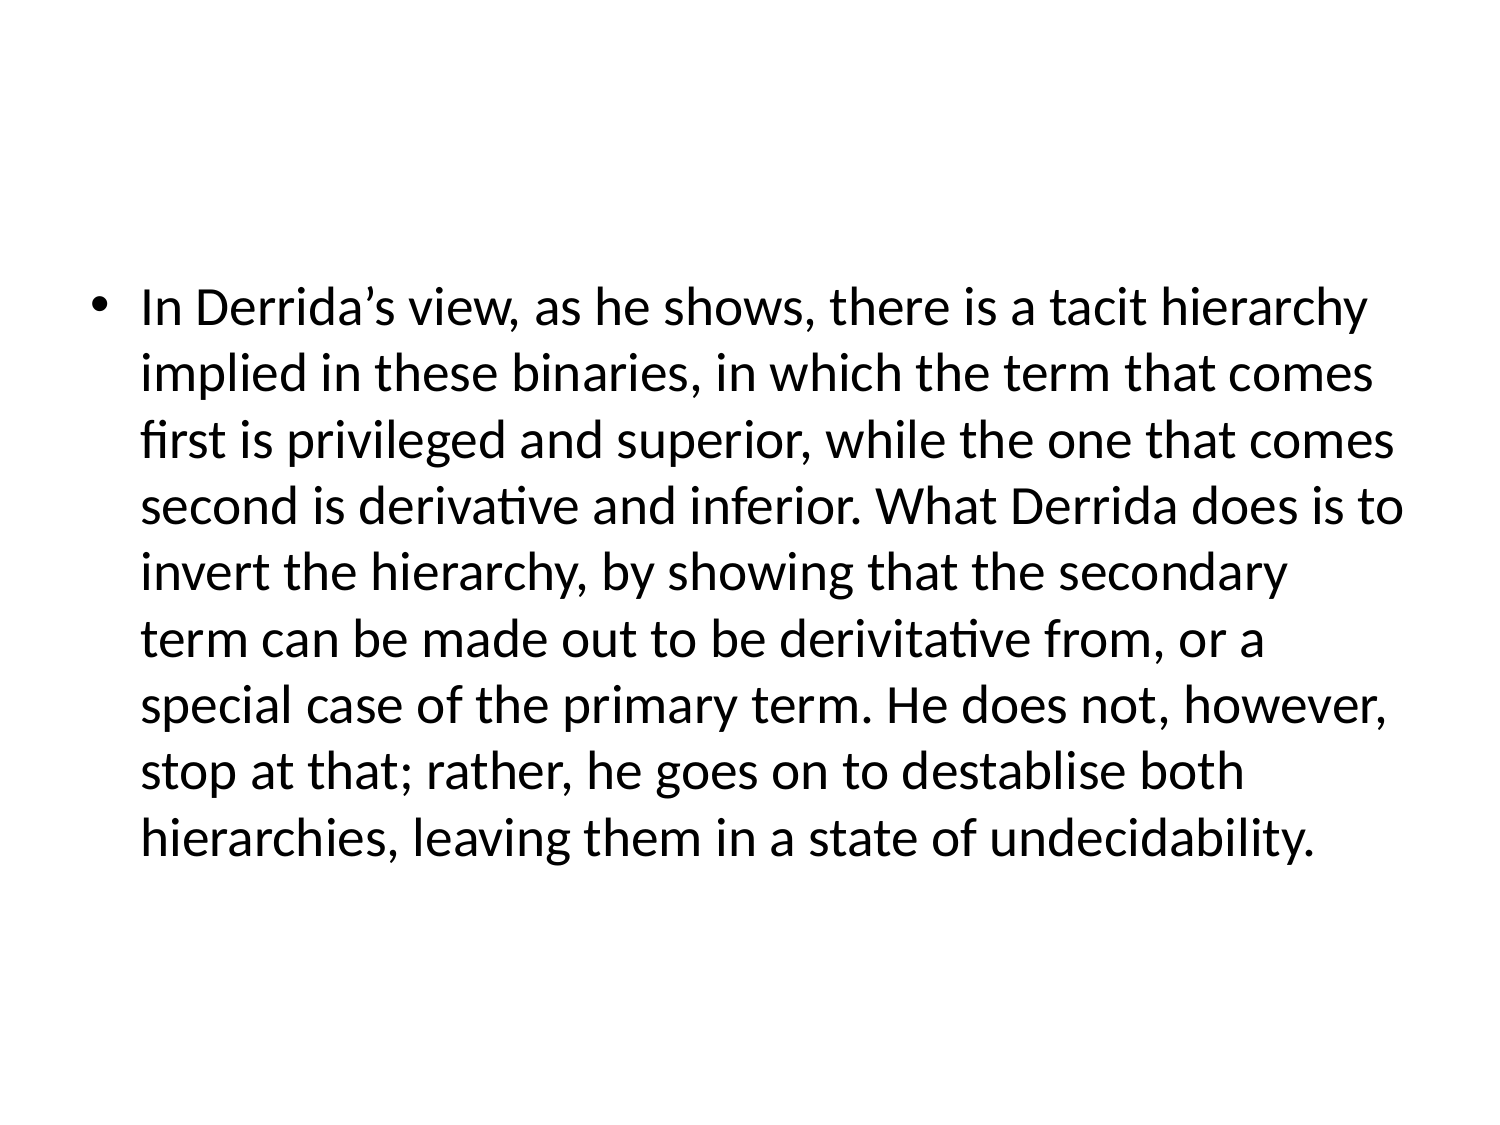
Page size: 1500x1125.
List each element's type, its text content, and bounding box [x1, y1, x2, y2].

list In Derrida’s view, as he shows, there is a tacit hierarchy implied in these binaries, in which the term that comes first is privileged and superior, while the one that comes second is derivative and inferior. What Derrida does is to invert the hierarchy, by showing that the secondary term can be made out to be derivitative from, or a special case of the primary term. He does not, however, stop at that; rather, he goes on to destablise both hierarchies, leaving them in a state of undecidability. [75, 262, 1425, 1005]
